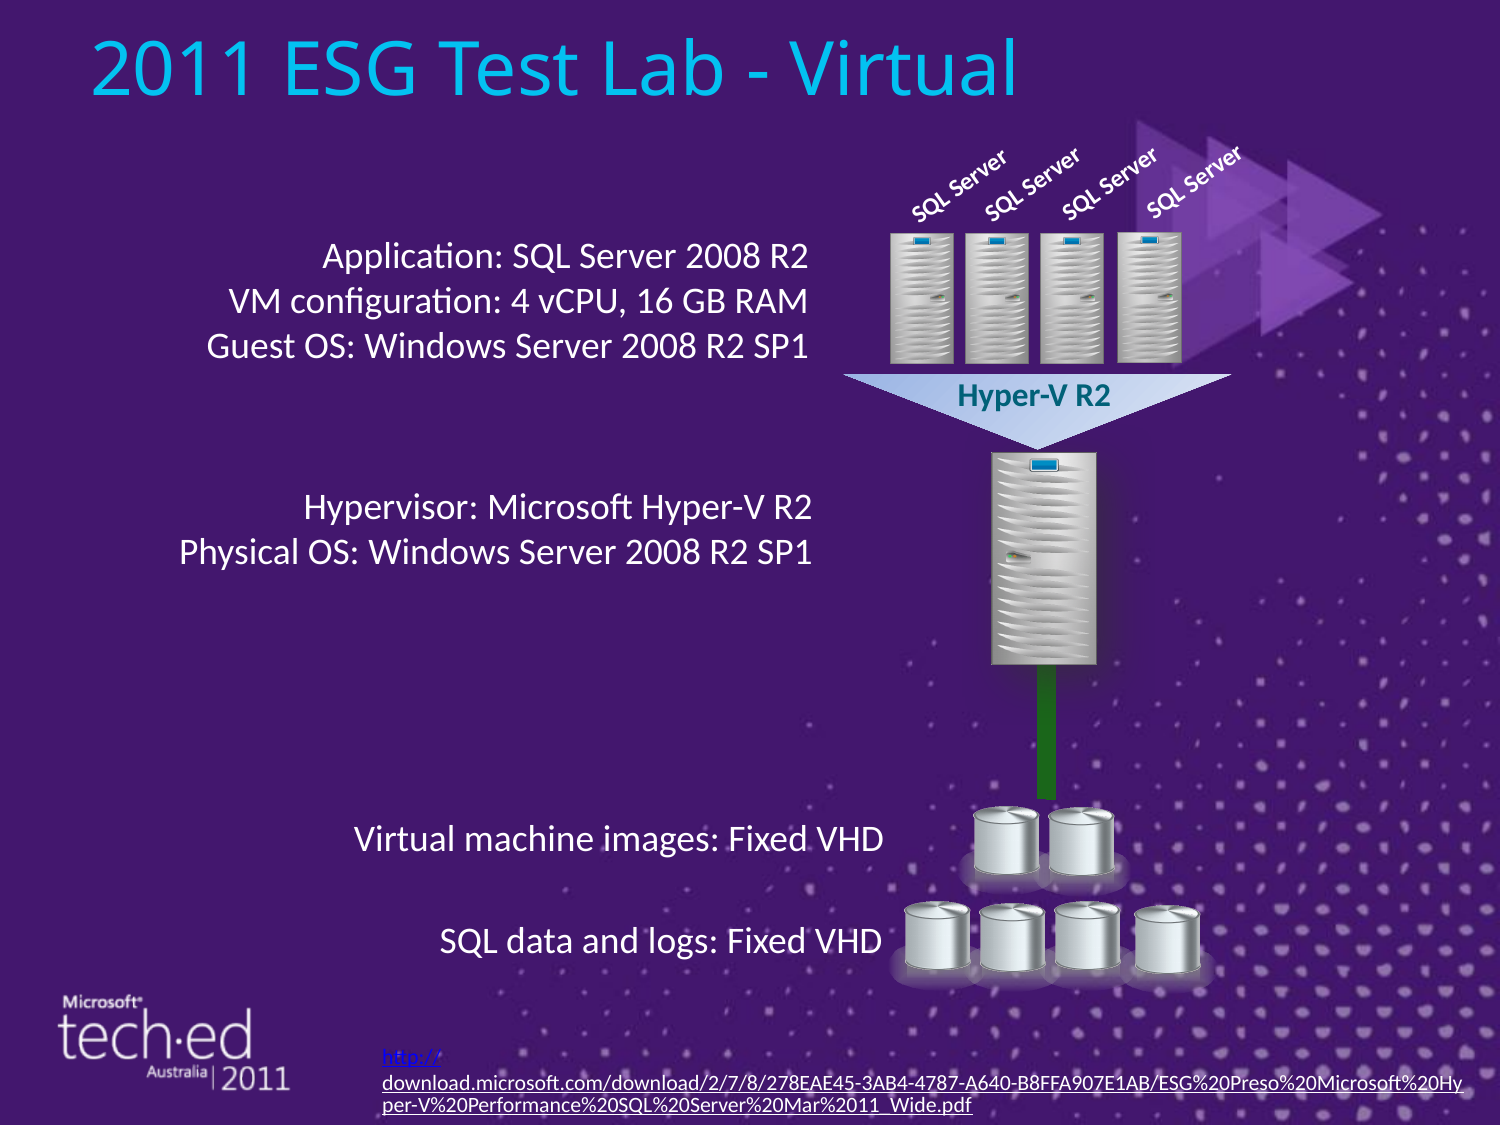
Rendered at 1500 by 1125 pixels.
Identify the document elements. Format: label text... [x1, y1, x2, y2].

text_box SQL Server [882, 118, 1037, 232]
title 2011 ESG Test Lab - Virtual [75, 0, 1425, 160]
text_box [956, 806, 1032, 895]
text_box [1031, 807, 1132, 897]
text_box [1117, 905, 1218, 994]
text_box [1037, 901, 1138, 991]
text_box SQL Server [1117, 113, 1275, 230]
text_box Virtual machine images: Fixed VHD [256, 807, 899, 867]
text_box Application: SQL Server 2008 R2 VM configuration: 4 vCPU, 16 GB RAM Guest OS: Windows Server 2008 R2 SP1 [171, 224, 824, 374]
text_box [961, 420, 1114, 450]
text_box http://download.microsoft.com/download/2/7/8/278EAE45-3AB4-4787-A640-B8FFA907E1AB/ESG%20Preso%20Microsoft%20Hyper-V%20Performance%20SQL%20Server%20Mar%2011_Wide.pdf [367, 1034, 1483, 1125]
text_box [962, 903, 1034, 993]
text_box Hypervisor: Microsoft Hyper-V R2 Physical OS: Windows Server 2008 R2 SP1 [123, 474, 828, 580]
text_box SQL Server [955, 116, 1112, 232]
text_box Hyper-V R2 [871, 365, 1197, 420]
text_box SQL data and logs: Fixed VHD [278, 908, 882, 969]
text_box [843, 374, 871, 385]
text_box [1197, 374, 1232, 388]
text_box SQL Server [1033, 116, 1190, 232]
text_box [887, 901, 988, 991]
picture [0, 0, 1500, 1125]
